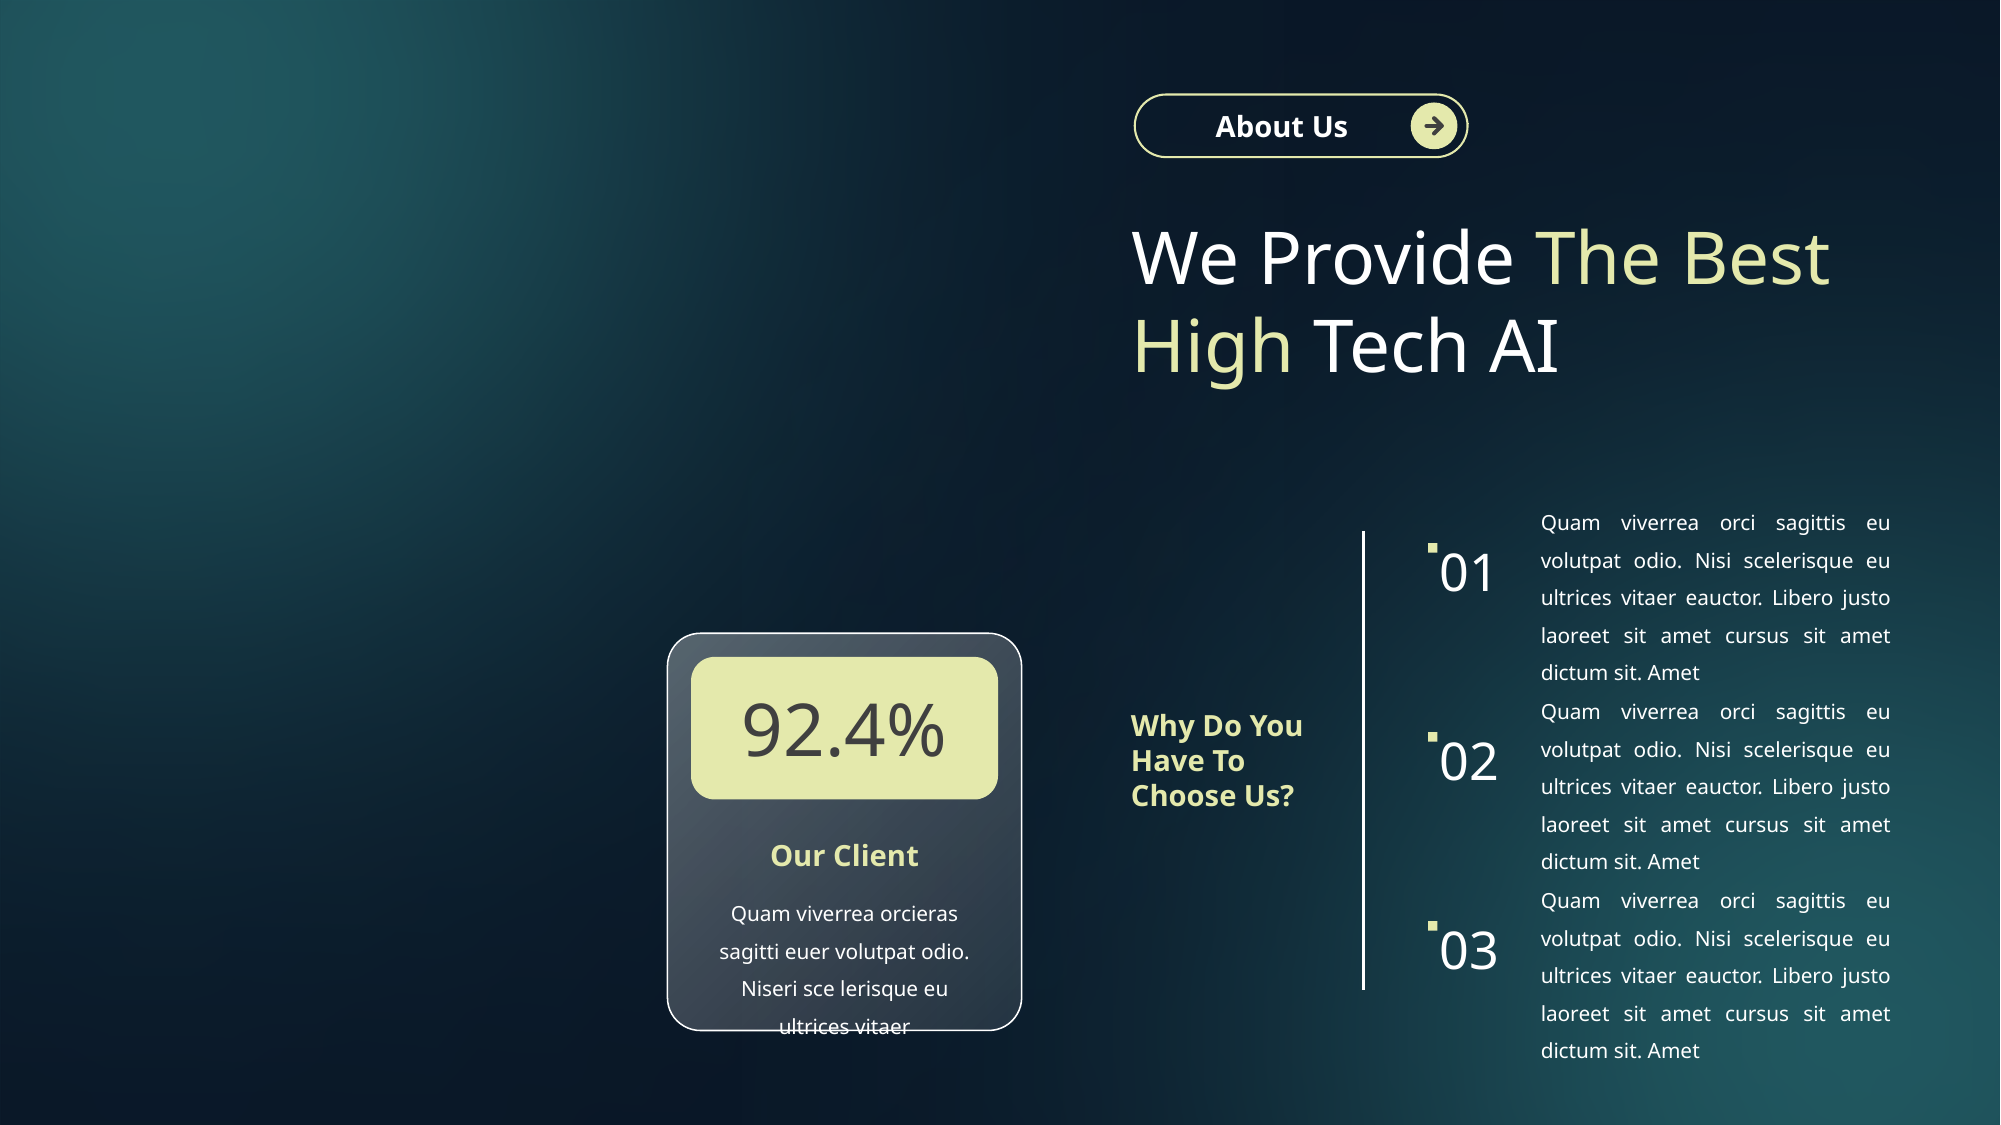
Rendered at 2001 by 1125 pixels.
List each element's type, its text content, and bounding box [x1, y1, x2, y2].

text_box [1410, 102, 1458, 150]
text_box [1427, 542, 1438, 554]
text_box 92.4% [696, 676, 993, 779]
text_box 02 [1424, 721, 1524, 799]
text_box Quam viverrea orcieras sagitti euer volutpat odio. Niseri sce lerisque eu ultrices vitaer [691, 881, 998, 1046]
text_box Quam viverrea orci sagittis eu volutpat odio. Nisi scelerisque eu ultrices vitaer eauctor. Libero justo laoreet sit amet cursus sit amet dictum sit. Amet [1526, 868, 1906, 1070]
text_box 03 [1424, 910, 1524, 988]
text_box [689, 655, 1000, 801]
text_box We Provide The Best High Tech AI [1117, 204, 1906, 395]
text_box Quam viverrea orci sagittis eu volutpat odio. Nisi scelerisque eu ultrices vitaer eauctor. Libero justo laoreet sit amet cursus sit amet dictum sit. Amet [1526, 679, 1906, 868]
text_box About Us [1153, 100, 1411, 151]
text_box Our Client [737, 829, 952, 880]
text_box [666, 632, 1023, 1031]
picture [0, 0, 2000, 1125]
text_box Why Do You Have To Choose Us? [1116, 699, 1324, 820]
text_box 01 [1424, 532, 1524, 610]
text_box Quam viverrea orci sagittis eu volutpat odio. Nisi scelerisque eu ultrices vitaer eauctor. Libero justo laoreet sit amet cursus sit amet dictum sit. Amet [1526, 490, 1906, 679]
text_box [1133, 93, 1469, 159]
